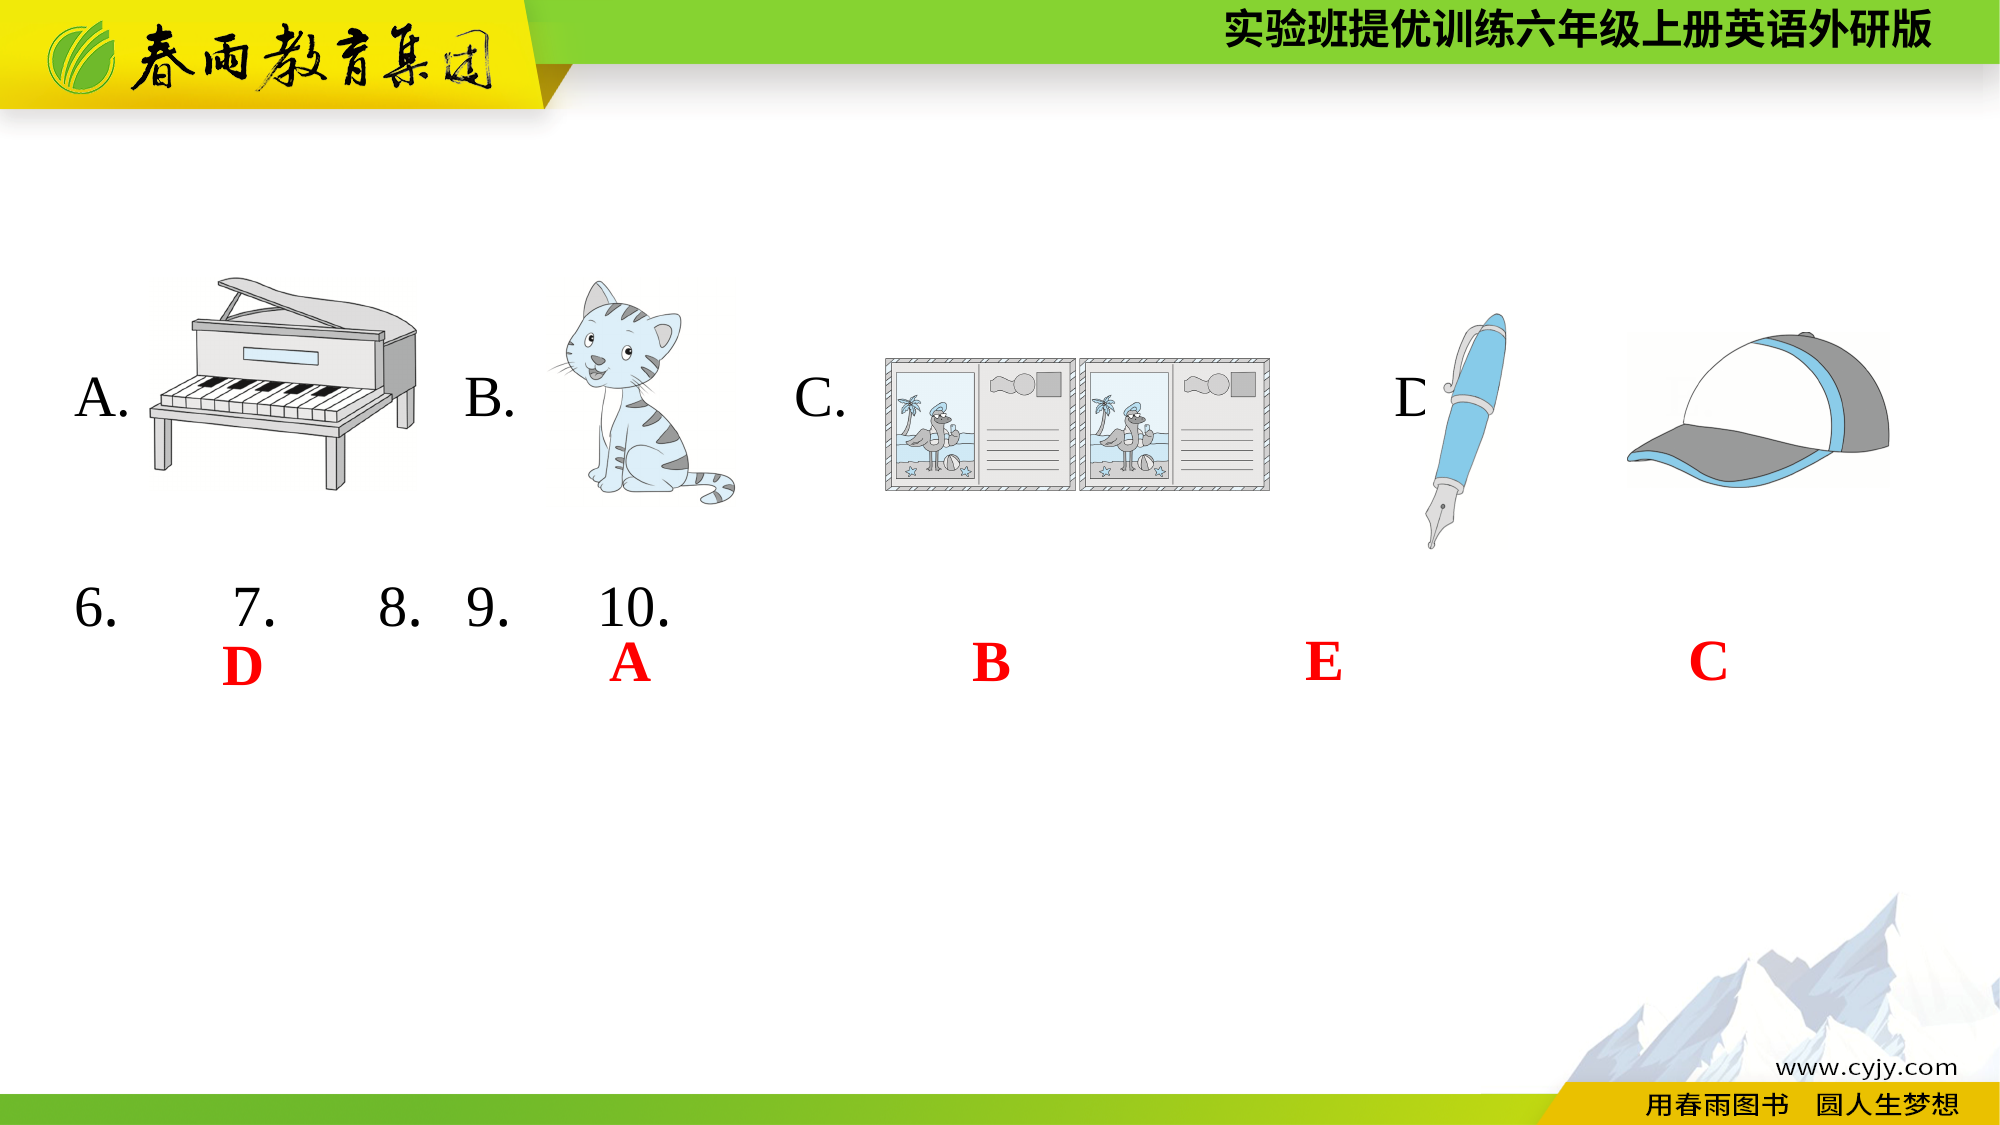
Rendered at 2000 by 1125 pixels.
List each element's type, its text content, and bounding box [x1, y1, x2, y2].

text_box D [207, 619, 280, 705]
text_box A [594, 615, 667, 701]
text_box E [1291, 614, 1360, 700]
picture [0, 0, 2000, 1125]
text_box B [957, 615, 1027, 701]
text_box C [1674, 614, 1746, 700]
